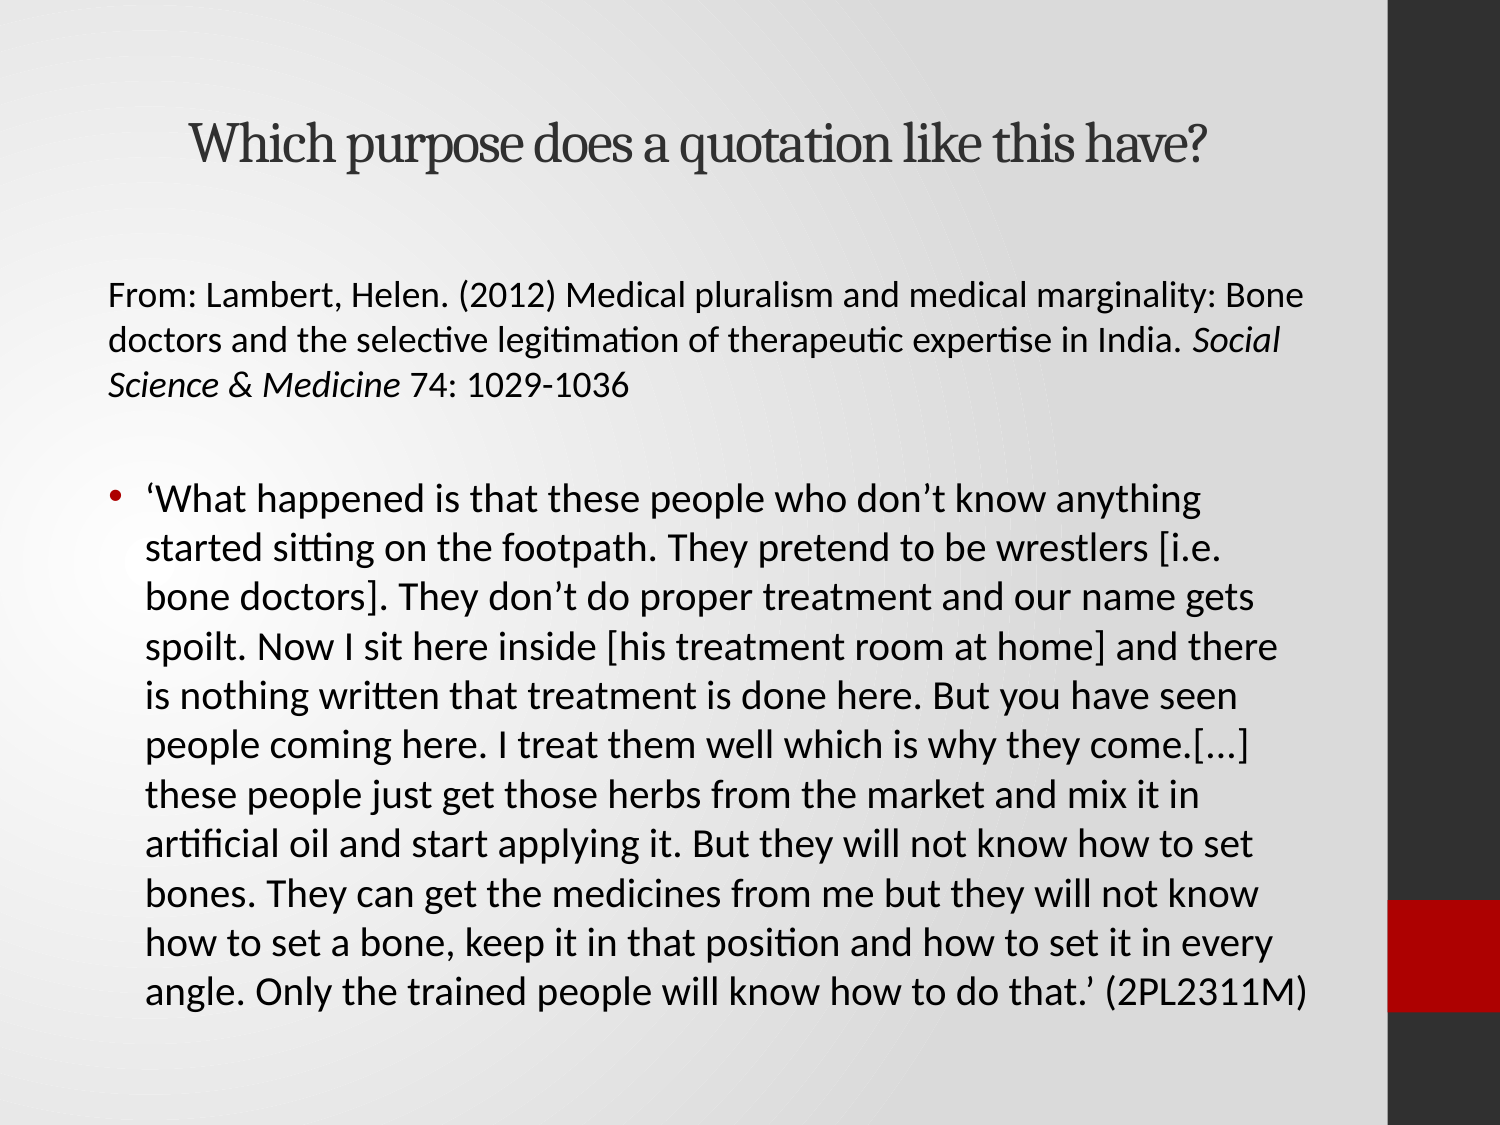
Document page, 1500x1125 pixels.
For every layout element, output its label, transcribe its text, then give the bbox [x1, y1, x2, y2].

title Which purpose does a quotation like this have? [75, 45, 1325, 233]
list From: Lambert, Helen. (2012) Medical pluralism and medical marginality: Bone doctors and the selective legitimation of therapeutic expertise in India. Social Science & Medicine 74: 1029-1036 ‘What happened is that these people who don’t know anything started sitting on the footpath. They pretend to be wrestlers [i.e. bone doctors]. They don’t do proper treatment and our name gets spoilt. Now I sit here inside [his treatment room at home] and there is nothing written that treatment is done here. But you have seen people coming here. I treat them well which is why they come.[...] these people just get those herbs from the market and mix it in artificial oil and start applying it. But they will not know how to set bones. They can get the medicines from me but they will not know how to set a bone, keep it in that position and how to set it in every angle. Only the trained people will know how to do that.’ (2PL2311M) [75, 262, 1325, 1050]
